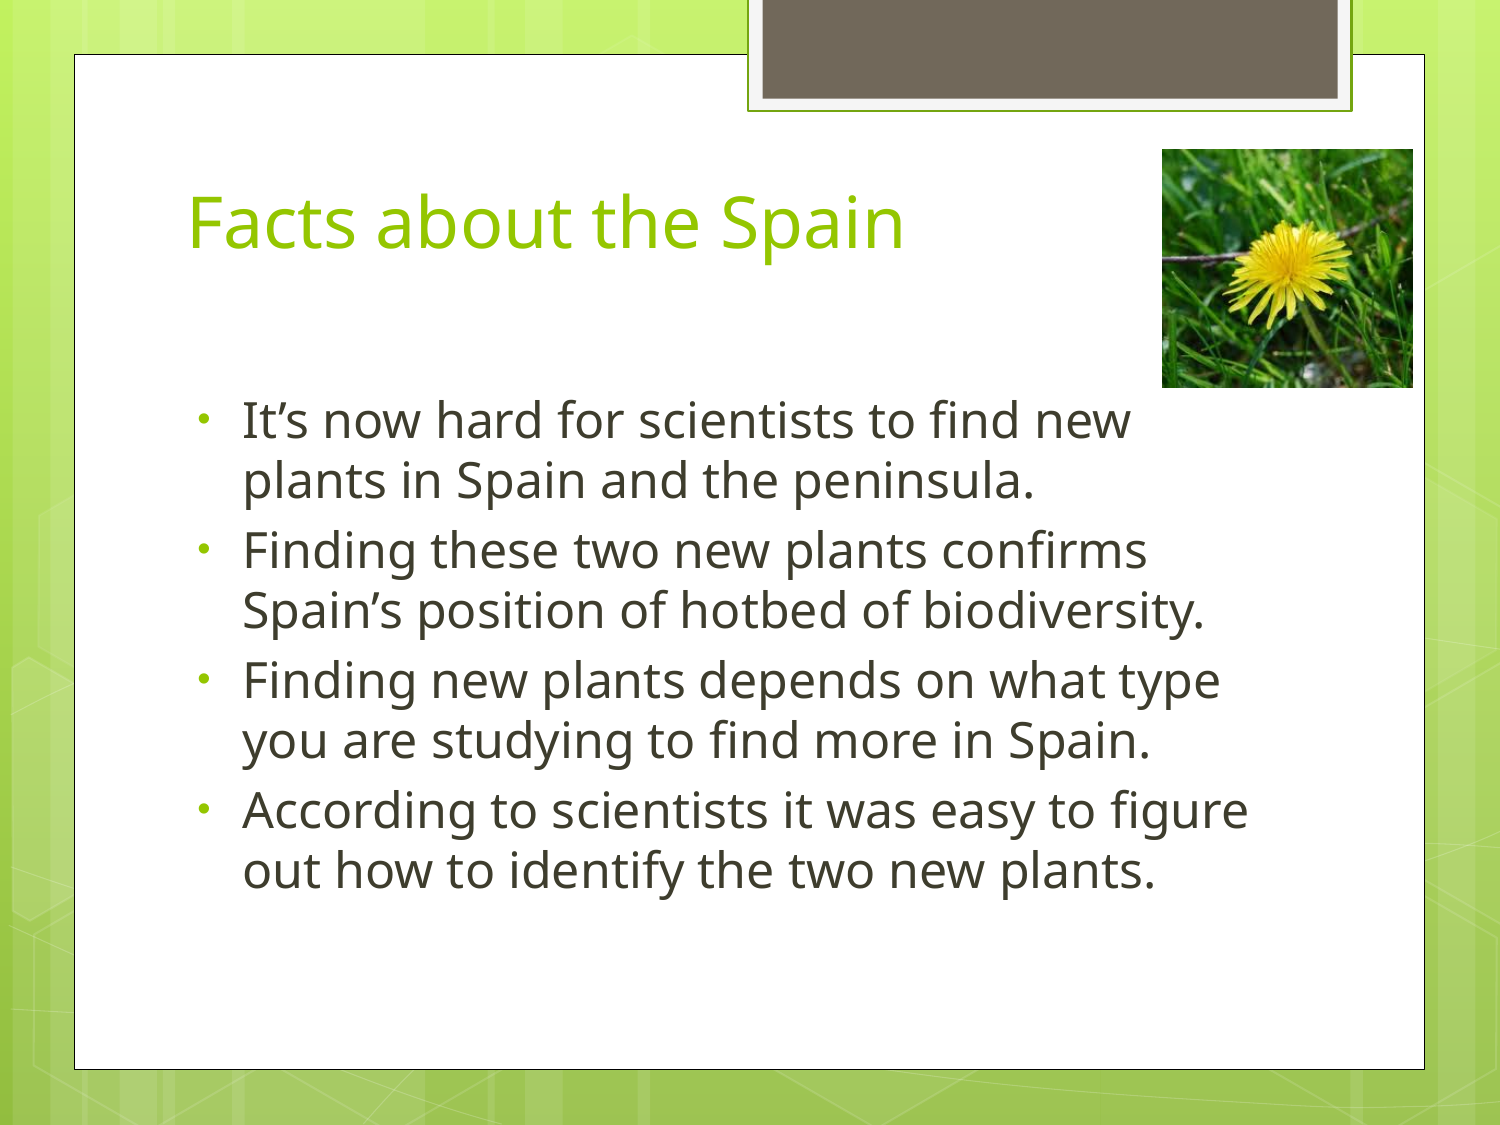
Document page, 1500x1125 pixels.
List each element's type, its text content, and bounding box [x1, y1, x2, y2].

picture [1162, 149, 1413, 389]
title Facts about the Spain [171, 168, 1156, 357]
list It’s now hard for scientists to find new plants in Spain and the peninsula. Finding these two new plants confirms Spain’s position of hotbed of biodiversity. Finding new plants depends on what type you are studying to find more in Spain. According to scientists it was easy to figure out how to identify the two new plants. [171, 381, 1283, 957]
